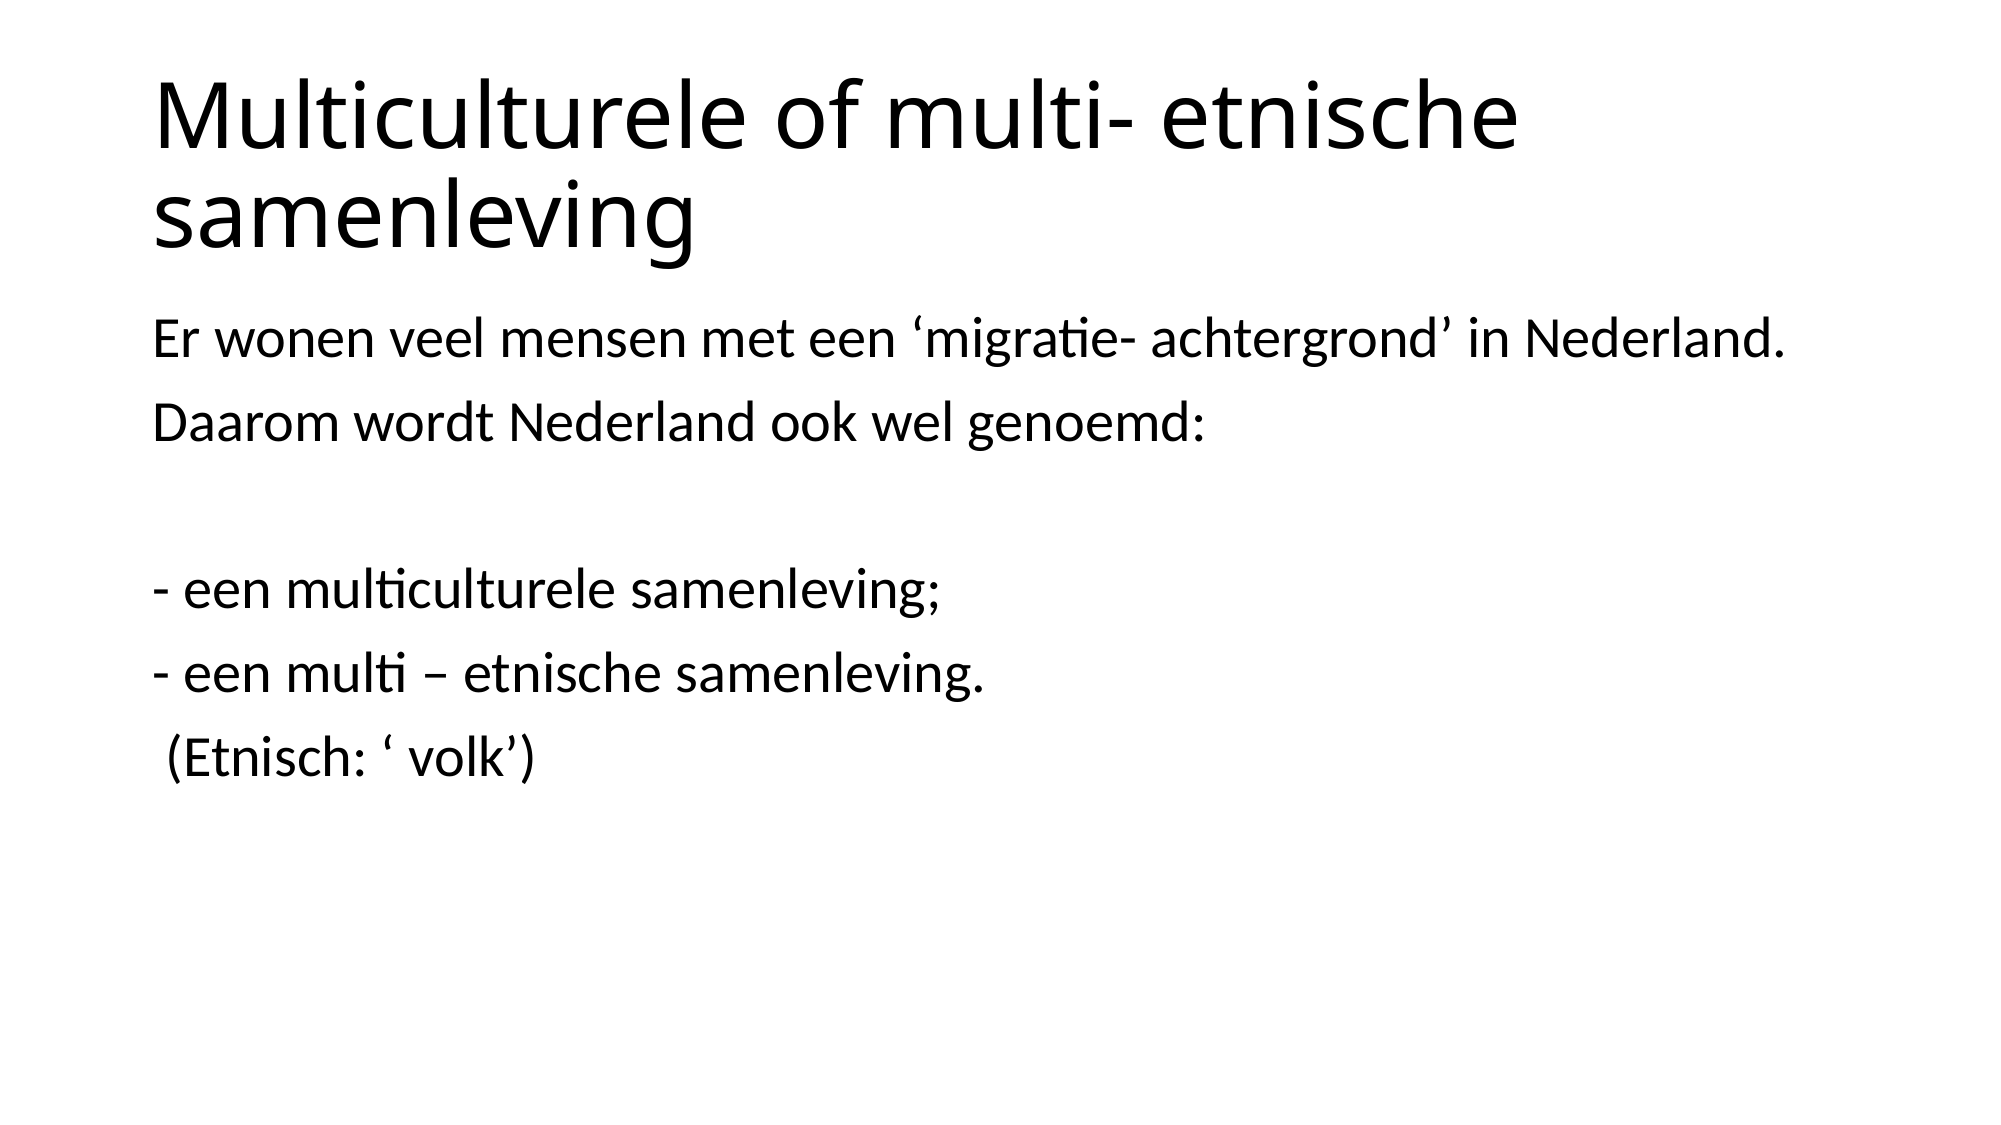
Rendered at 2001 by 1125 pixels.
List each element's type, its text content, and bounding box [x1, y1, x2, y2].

title Multiculturele of multi- etnische samenleving [137, 59, 1863, 278]
list Er wonen veel mensen met een ‘migratie- achtergrond’ in Nederland. Daarom wordt Nederland ook wel genoemd: - een multiculturele samenleving; - een multi – etnische samenleving. (Etnisch: ‘ volk’) [137, 299, 1863, 1014]
